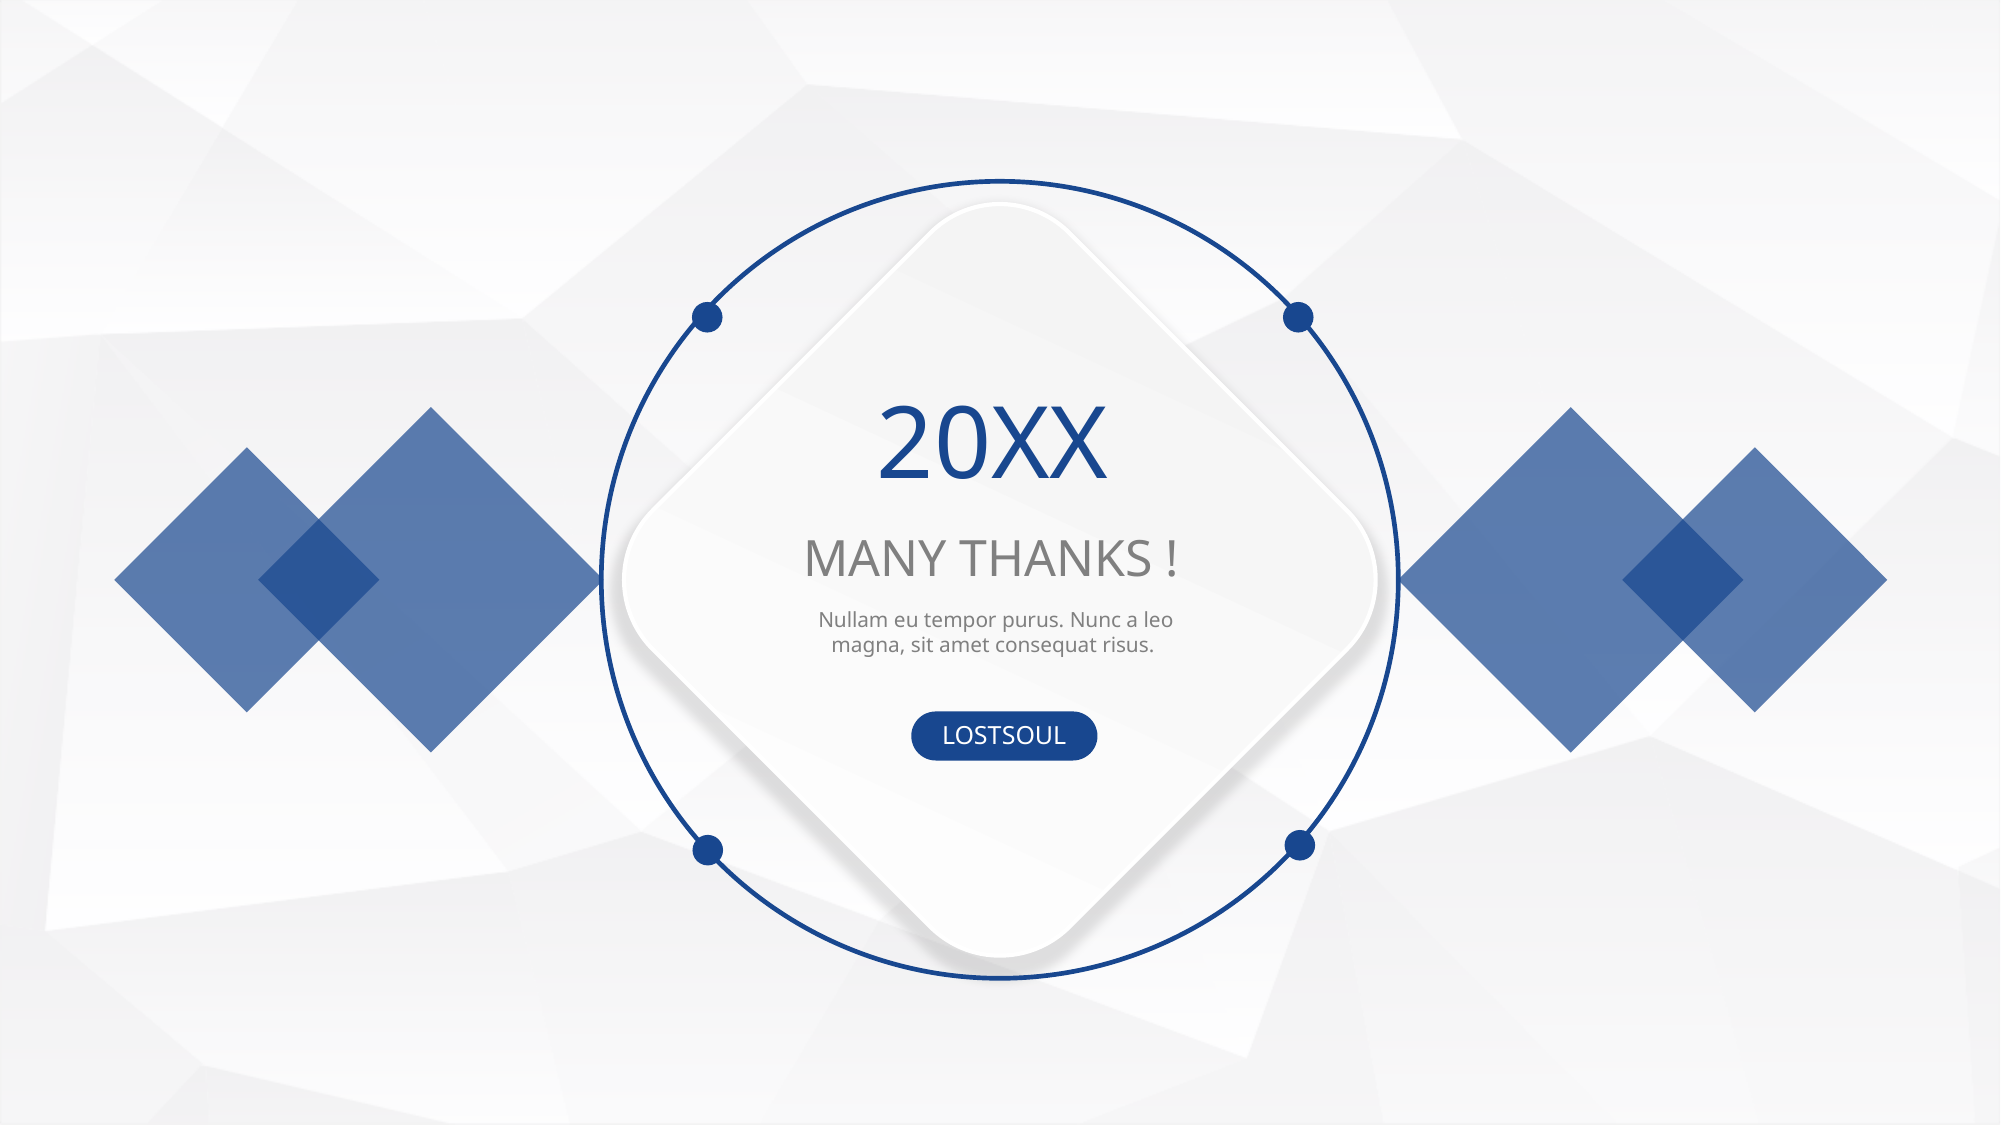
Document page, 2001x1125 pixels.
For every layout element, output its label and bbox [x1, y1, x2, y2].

text_box [600, 326, 691, 834]
text_box [1316, 335, 1400, 825]
text_box [1400, 405, 1683, 755]
text_box [112, 445, 381, 714]
text_box [720, 866, 1279, 980]
text_box [692, 301, 1314, 866]
text_box [319, 405, 600, 754]
picture [0, 0, 2001, 1125]
text_box [1620, 445, 1889, 714]
text_box [713, 180, 1287, 301]
